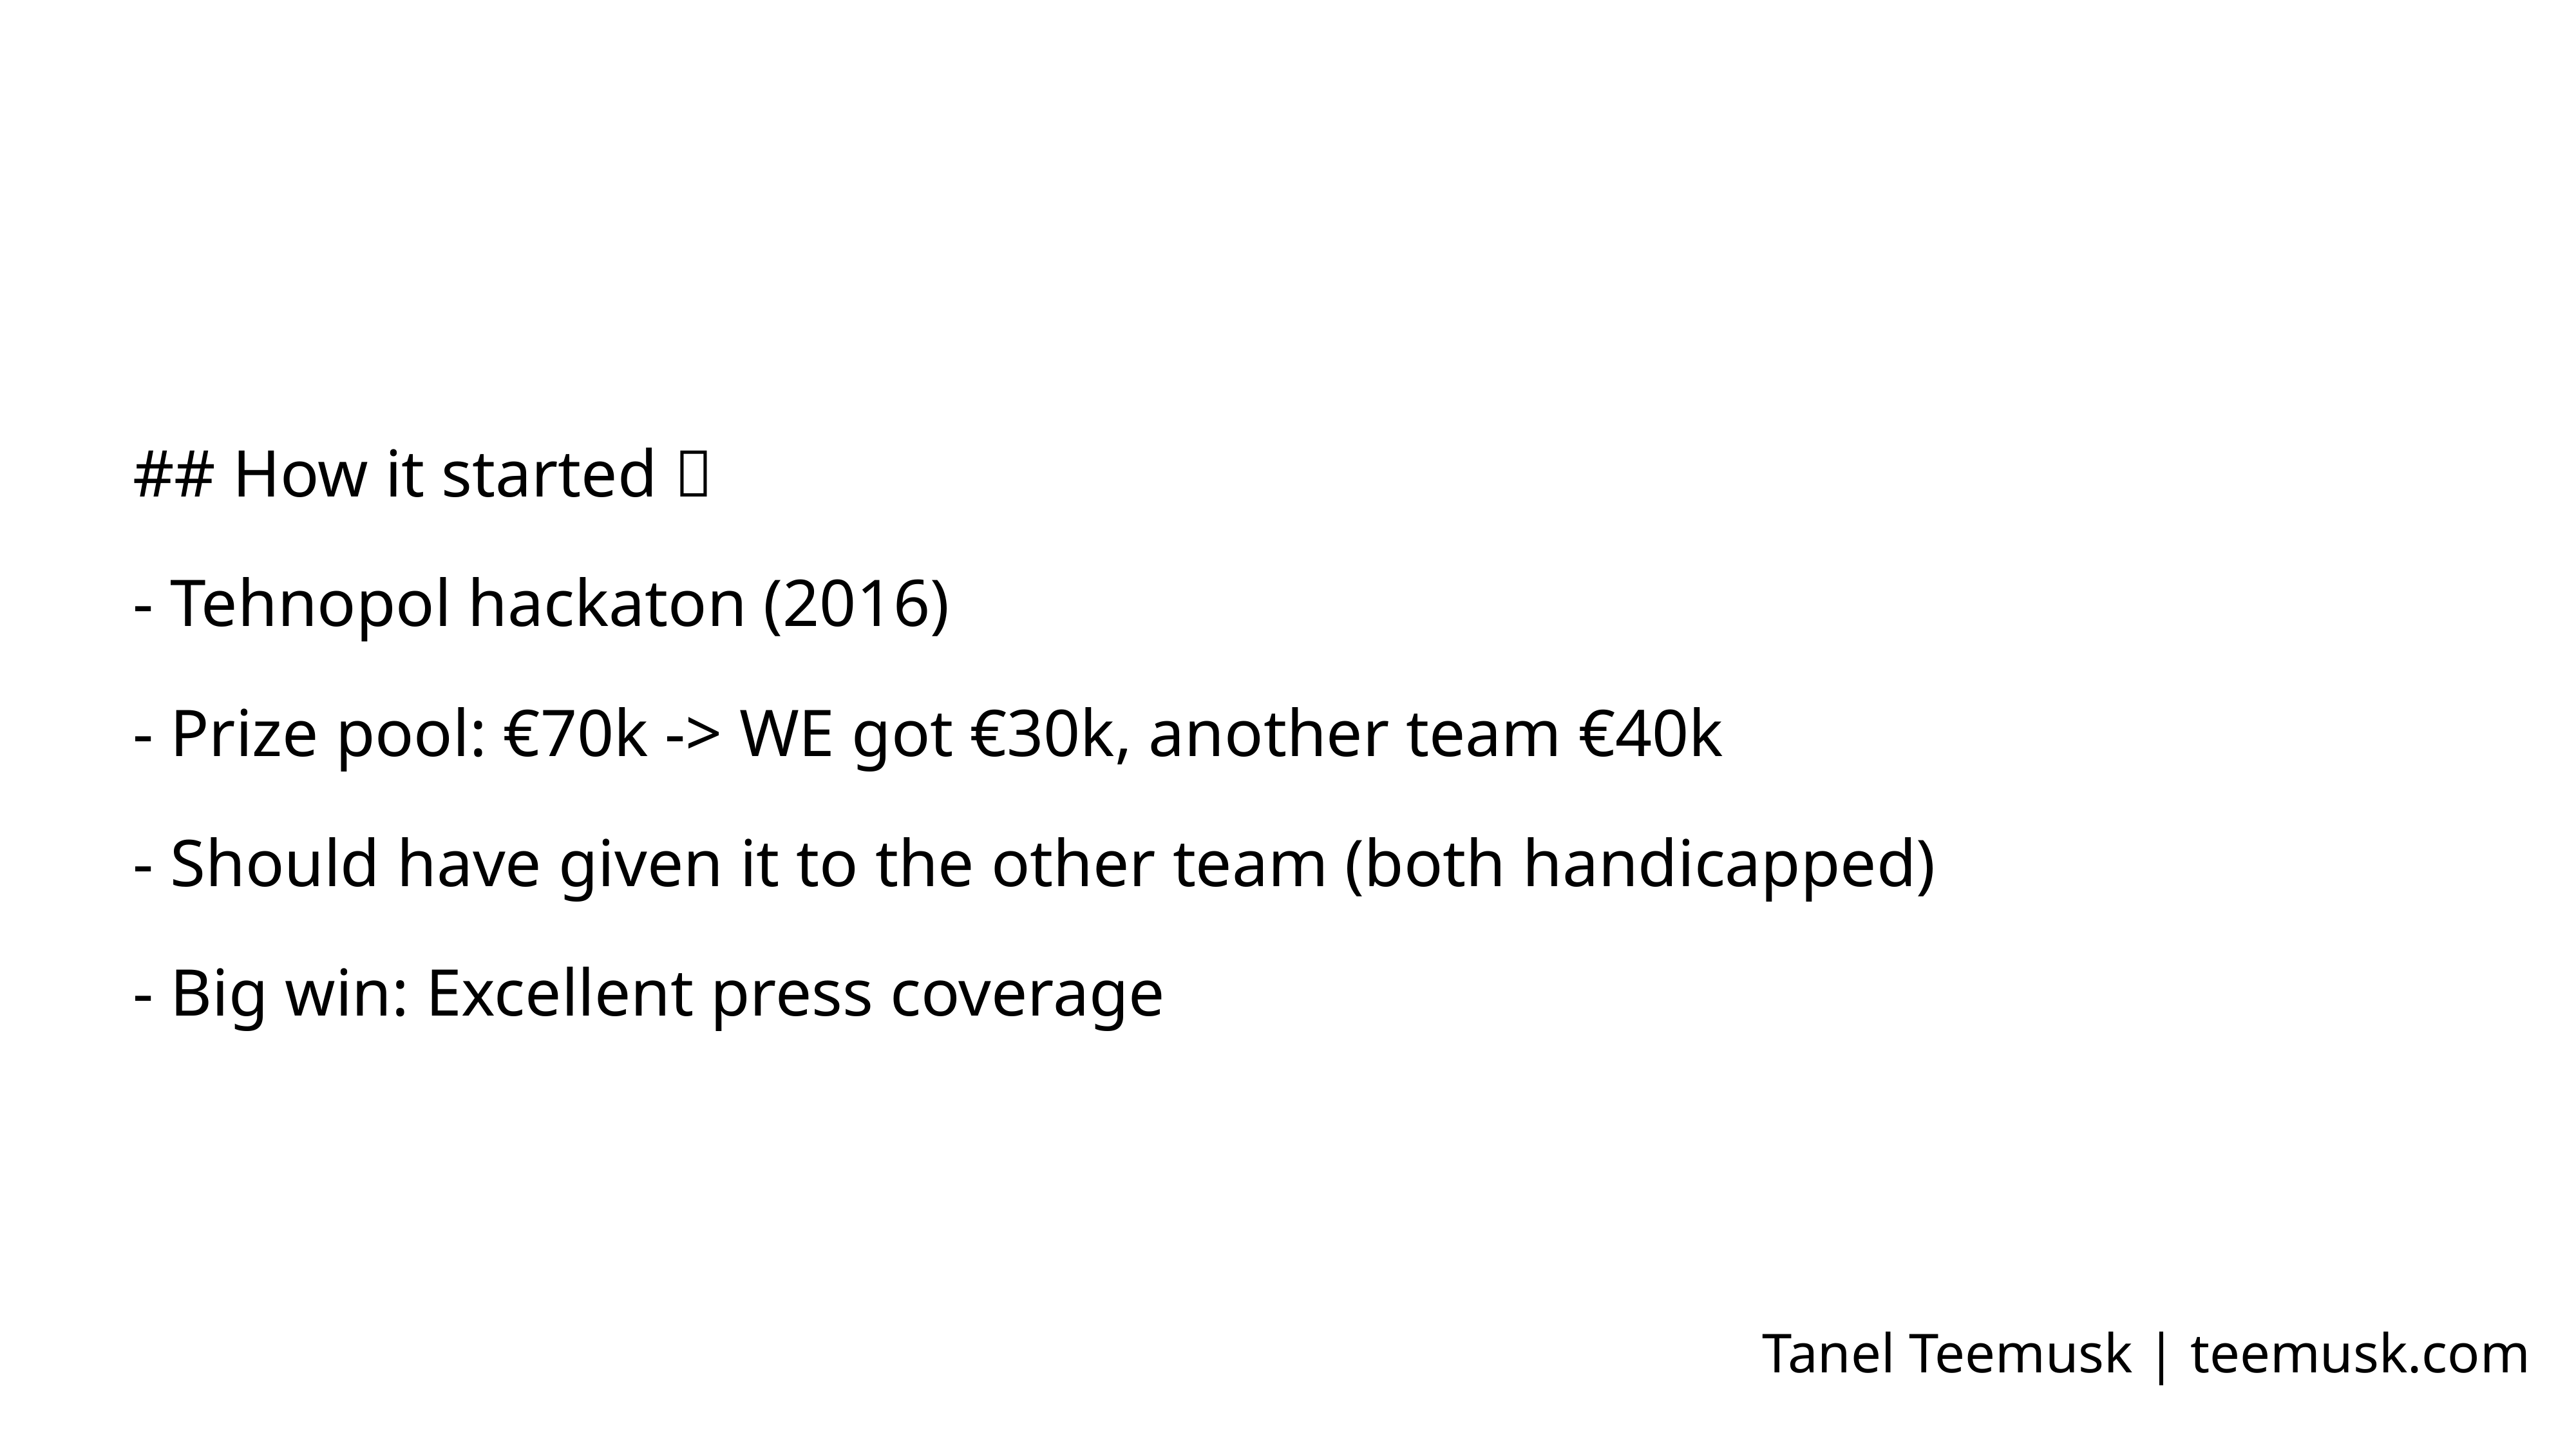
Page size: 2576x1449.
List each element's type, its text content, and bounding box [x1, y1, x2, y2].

list ## How it started 🚀 - Tehnopol hackaton (2016) - Prize pool: €70k -> WE got €30k, another team €40k - Should have given it to the other team (both handicapped) - Big win: Excellent press coverage [127, 149, 2449, 1321]
text_box Tanel Teemusk | teemusk.com [1756, 1320, 2537, 1390]
